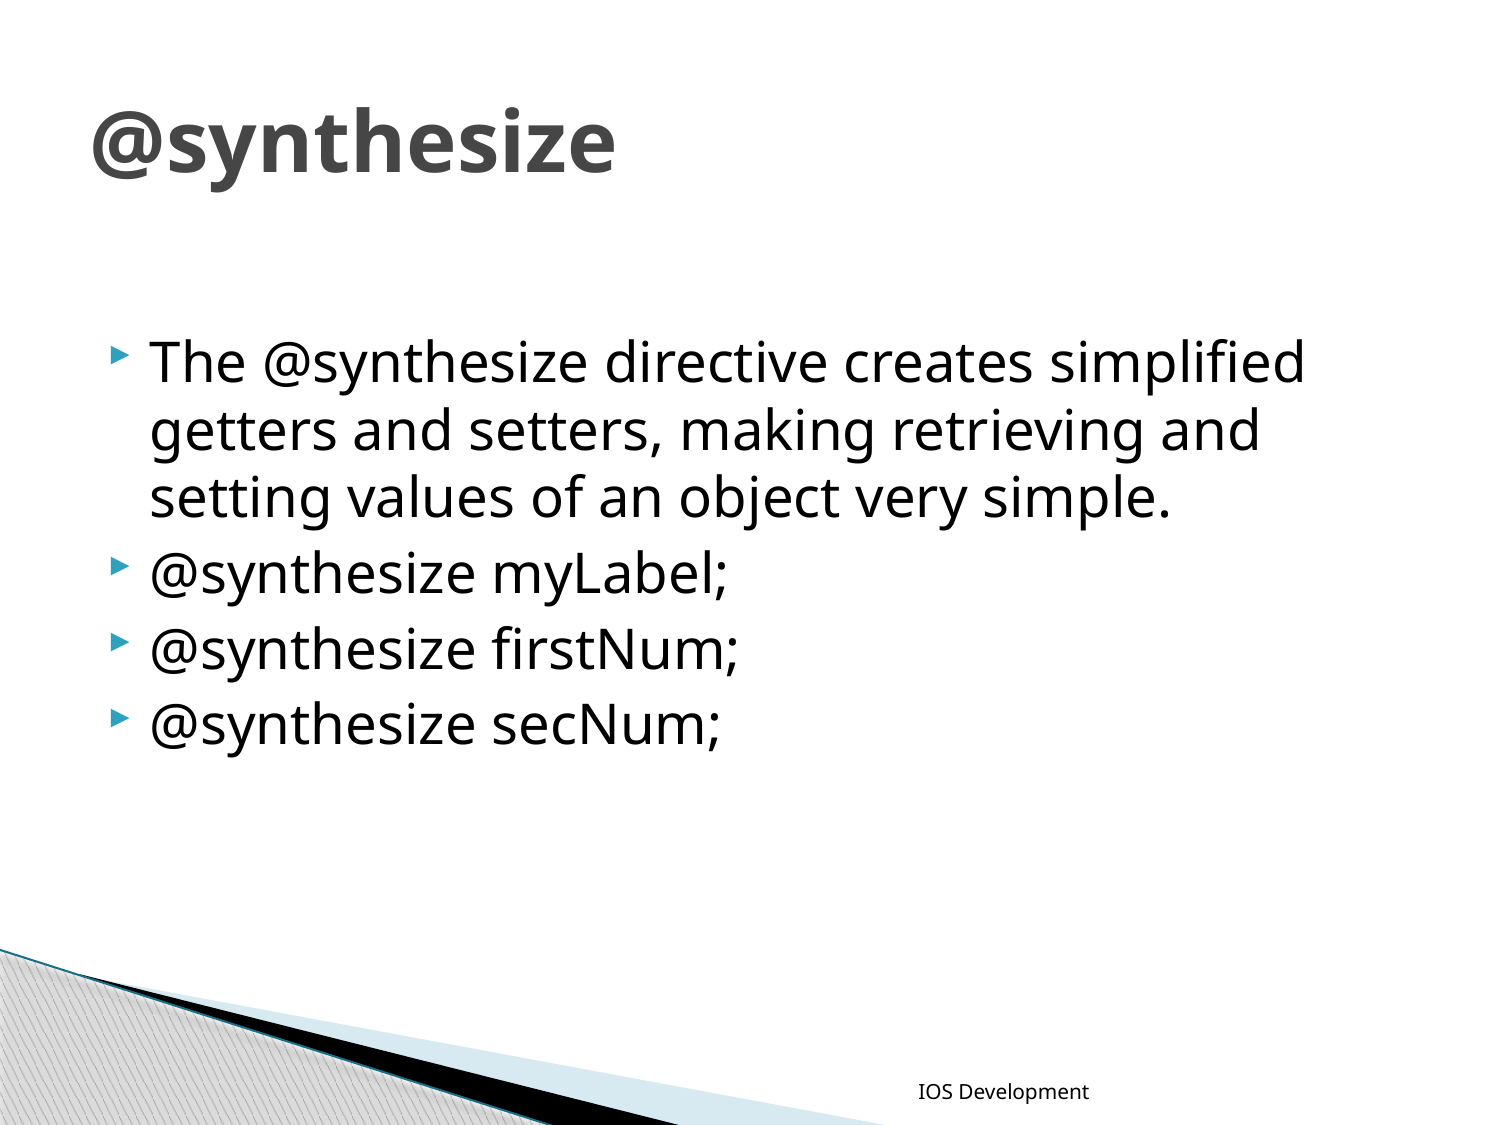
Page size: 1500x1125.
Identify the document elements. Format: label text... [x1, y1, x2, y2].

list The @synthesize directive creates simplified getters and setters, making retrieving and setting values of an object very simple. @synthesize myLabel; @synthesize firstNum; @synthesize secNum; [75, 243, 1425, 986]
title @synthesize [75, 45, 1425, 233]
footer IOS Development [718, 1051, 1105, 1112]
